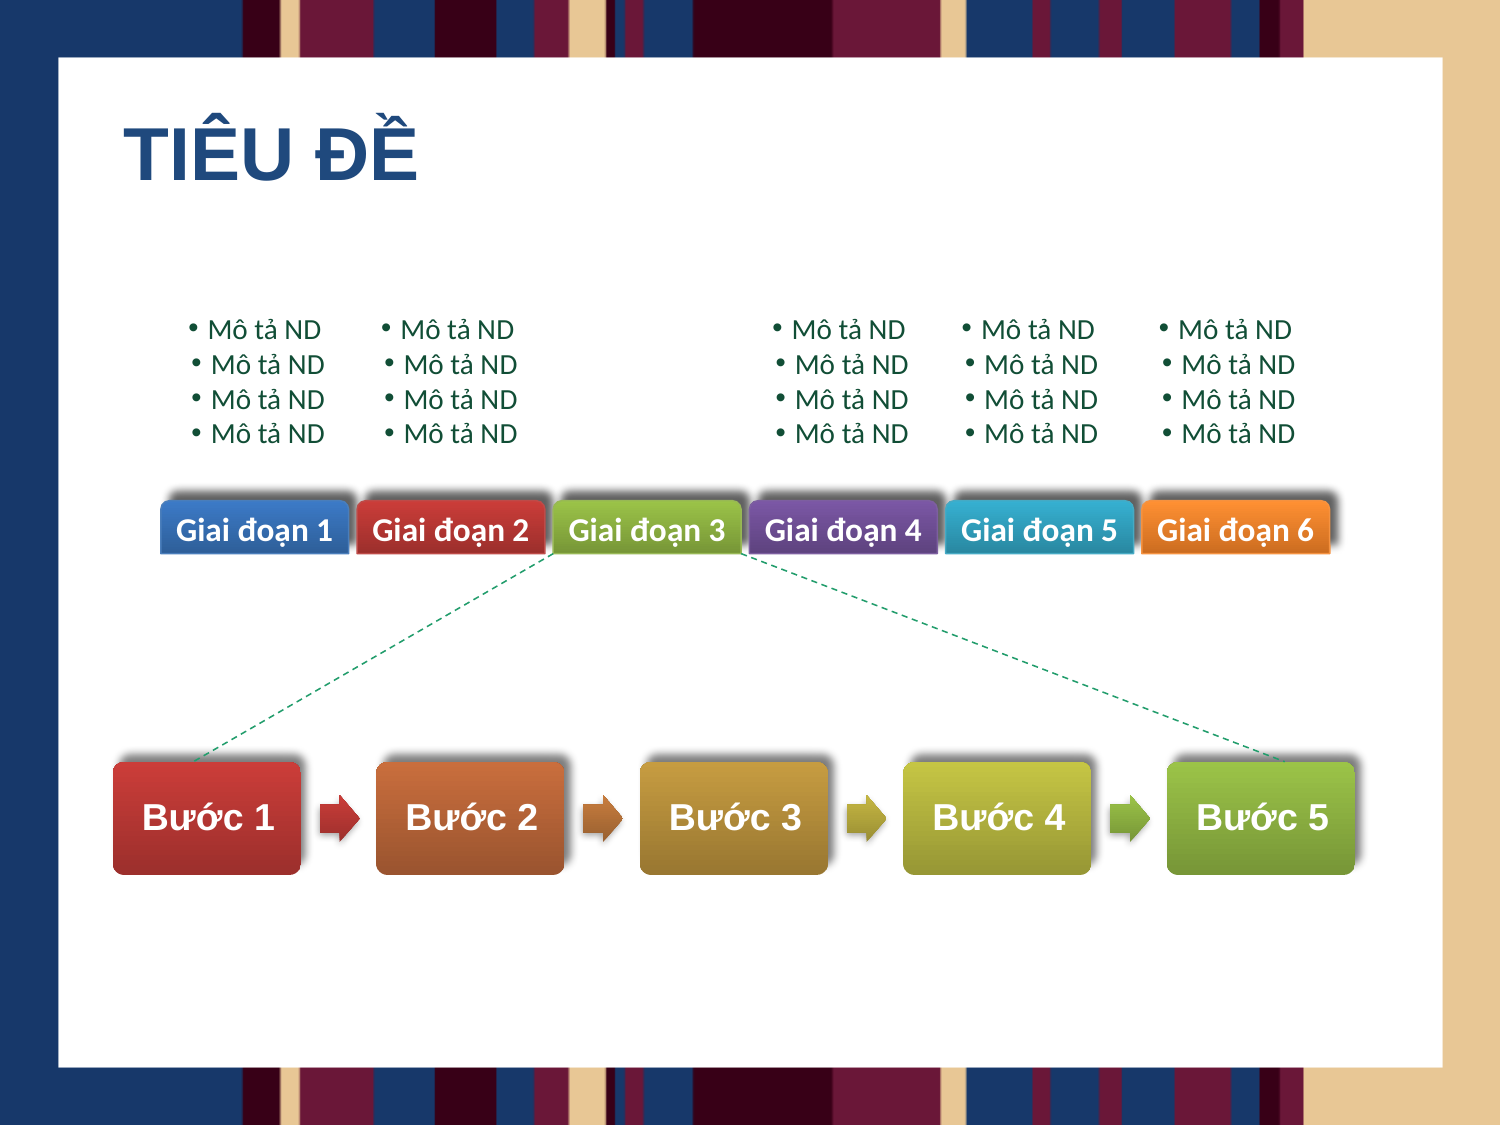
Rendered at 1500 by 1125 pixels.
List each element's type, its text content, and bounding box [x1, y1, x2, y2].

text_box Giai đoạn 1 [160, 500, 349, 554]
text_box Giai đoạn 3 [553, 500, 742, 554]
text_box Mô tả ND Mô tả ND Mô tả ND Mô tả ND [1133, 302, 1324, 458]
text_box tiêu đề [108, 86, 973, 215]
text_box Mô tả ND Mô tả ND Mô tả ND Mô tả ND [162, 302, 354, 458]
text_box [193, 553, 554, 763]
text_box Mô tả ND Mô tả ND Mô tả ND Mô tả ND [746, 302, 936, 458]
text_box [111, 722, 1356, 914]
text_box Giai đoạn 4 [749, 500, 938, 552]
text_box Giai đoạn 5 [945, 500, 1134, 552]
text_box Giai đoạn 2 [357, 500, 545, 552]
text_box Mô tả ND Mô tả ND Mô tả ND Mô tả ND [355, 302, 547, 458]
text_box Giai đoạn 6 [1141, 500, 1330, 554]
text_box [740, 553, 1286, 763]
picture [0, 0, 1500, 1125]
text_box Mô tả ND Mô tả ND Mô tả ND Mô tả ND [936, 302, 1127, 458]
